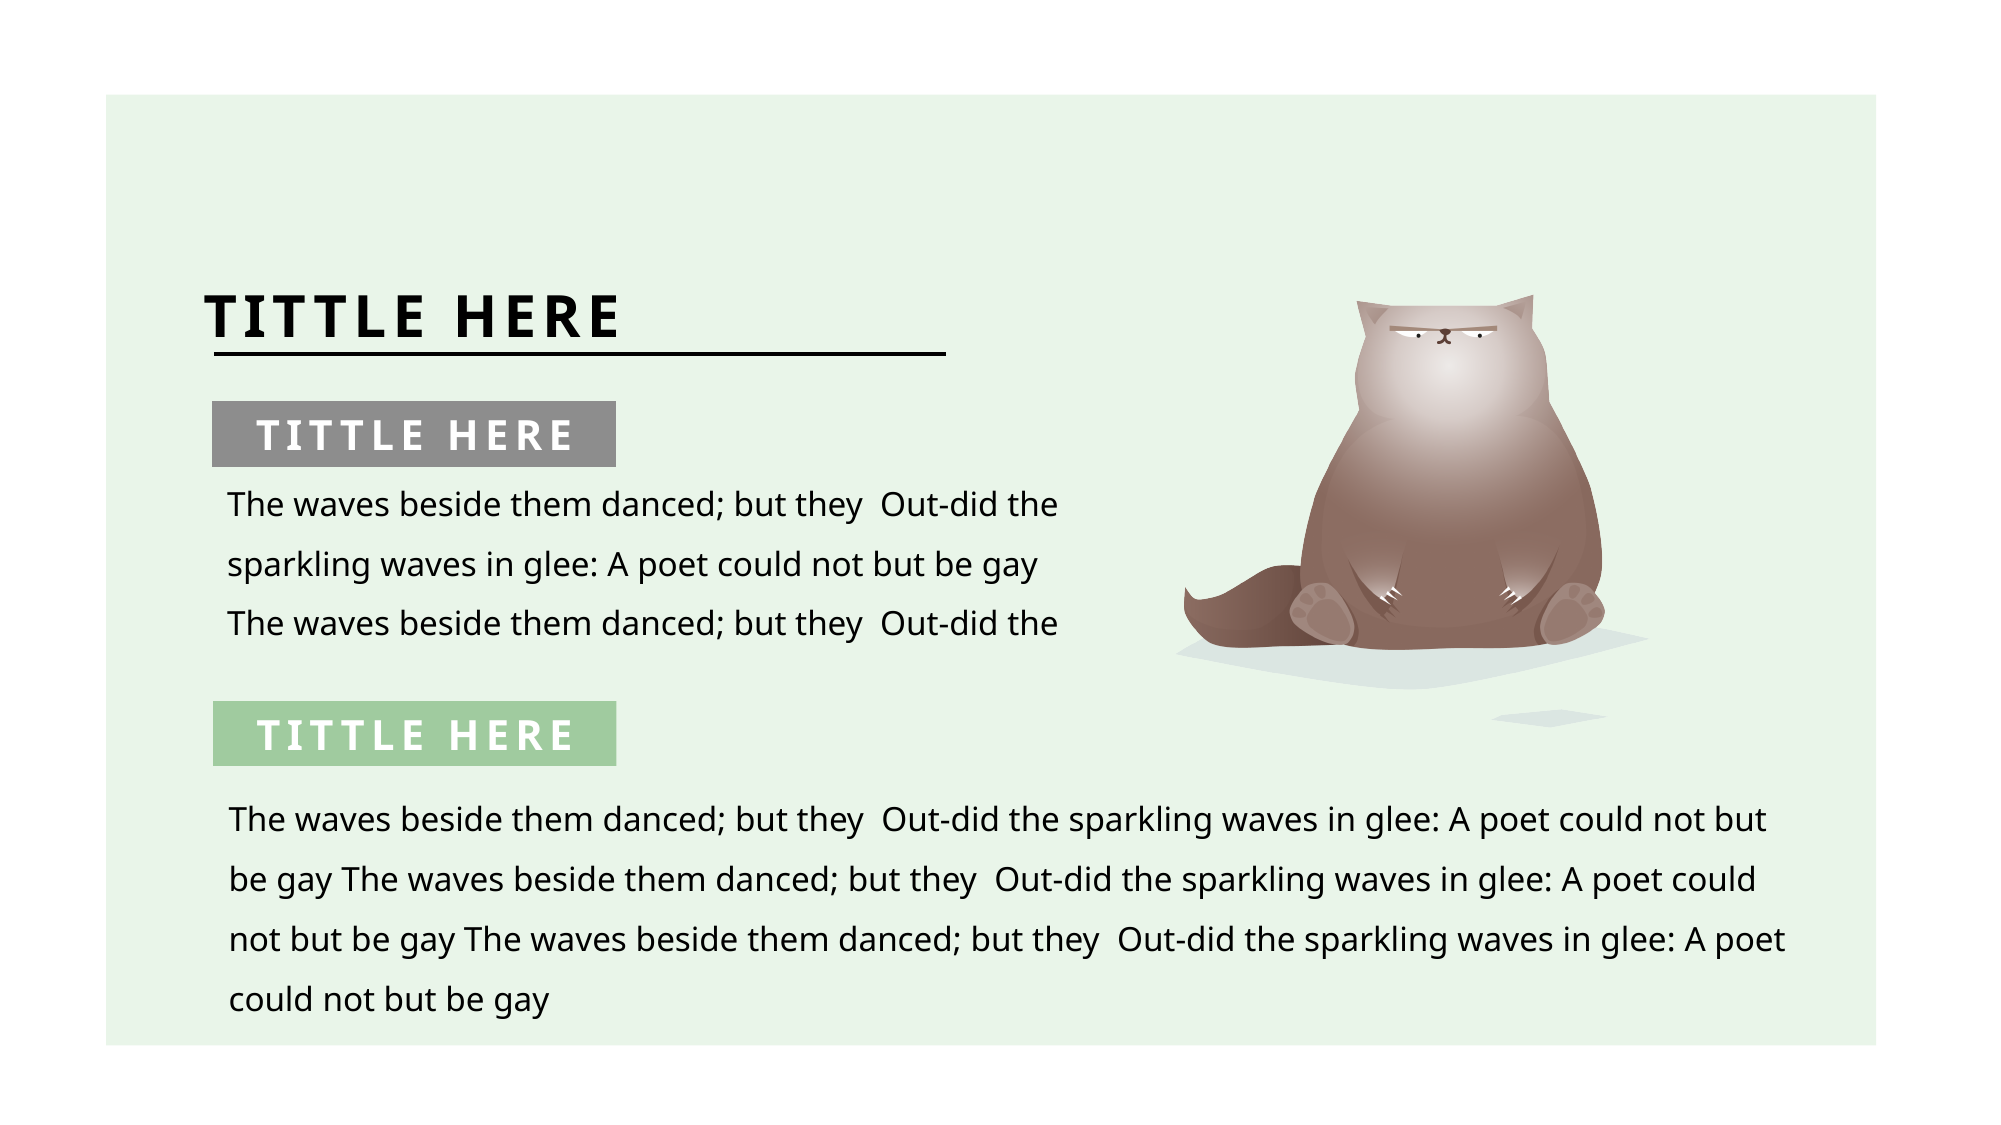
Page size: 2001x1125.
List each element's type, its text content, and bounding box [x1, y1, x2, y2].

text_box [105, 94, 1877, 1046]
text_box TITTLE HERE [212, 401, 616, 455]
text_box The waves beside them danced; but they Out-did the sparkling waves in glee: A poet could not but be gay The waves beside them danced; but they Out-did the sparkling waves in glee: A poet could not but be gay The waves beside them danced; but they Out-did the sparkling waves in glee: A poet could not but be gay [213, 771, 1817, 1026]
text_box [213, 272, 946, 359]
picture [1153, 126, 1869, 811]
text_box TITTLE HERE [213, 701, 617, 766]
text_box The waves beside them danced; but they Out-did the sparkling waves in glee: A poet could not but be gay The waves beside them danced; but they Out-did the [212, 455, 1115, 650]
